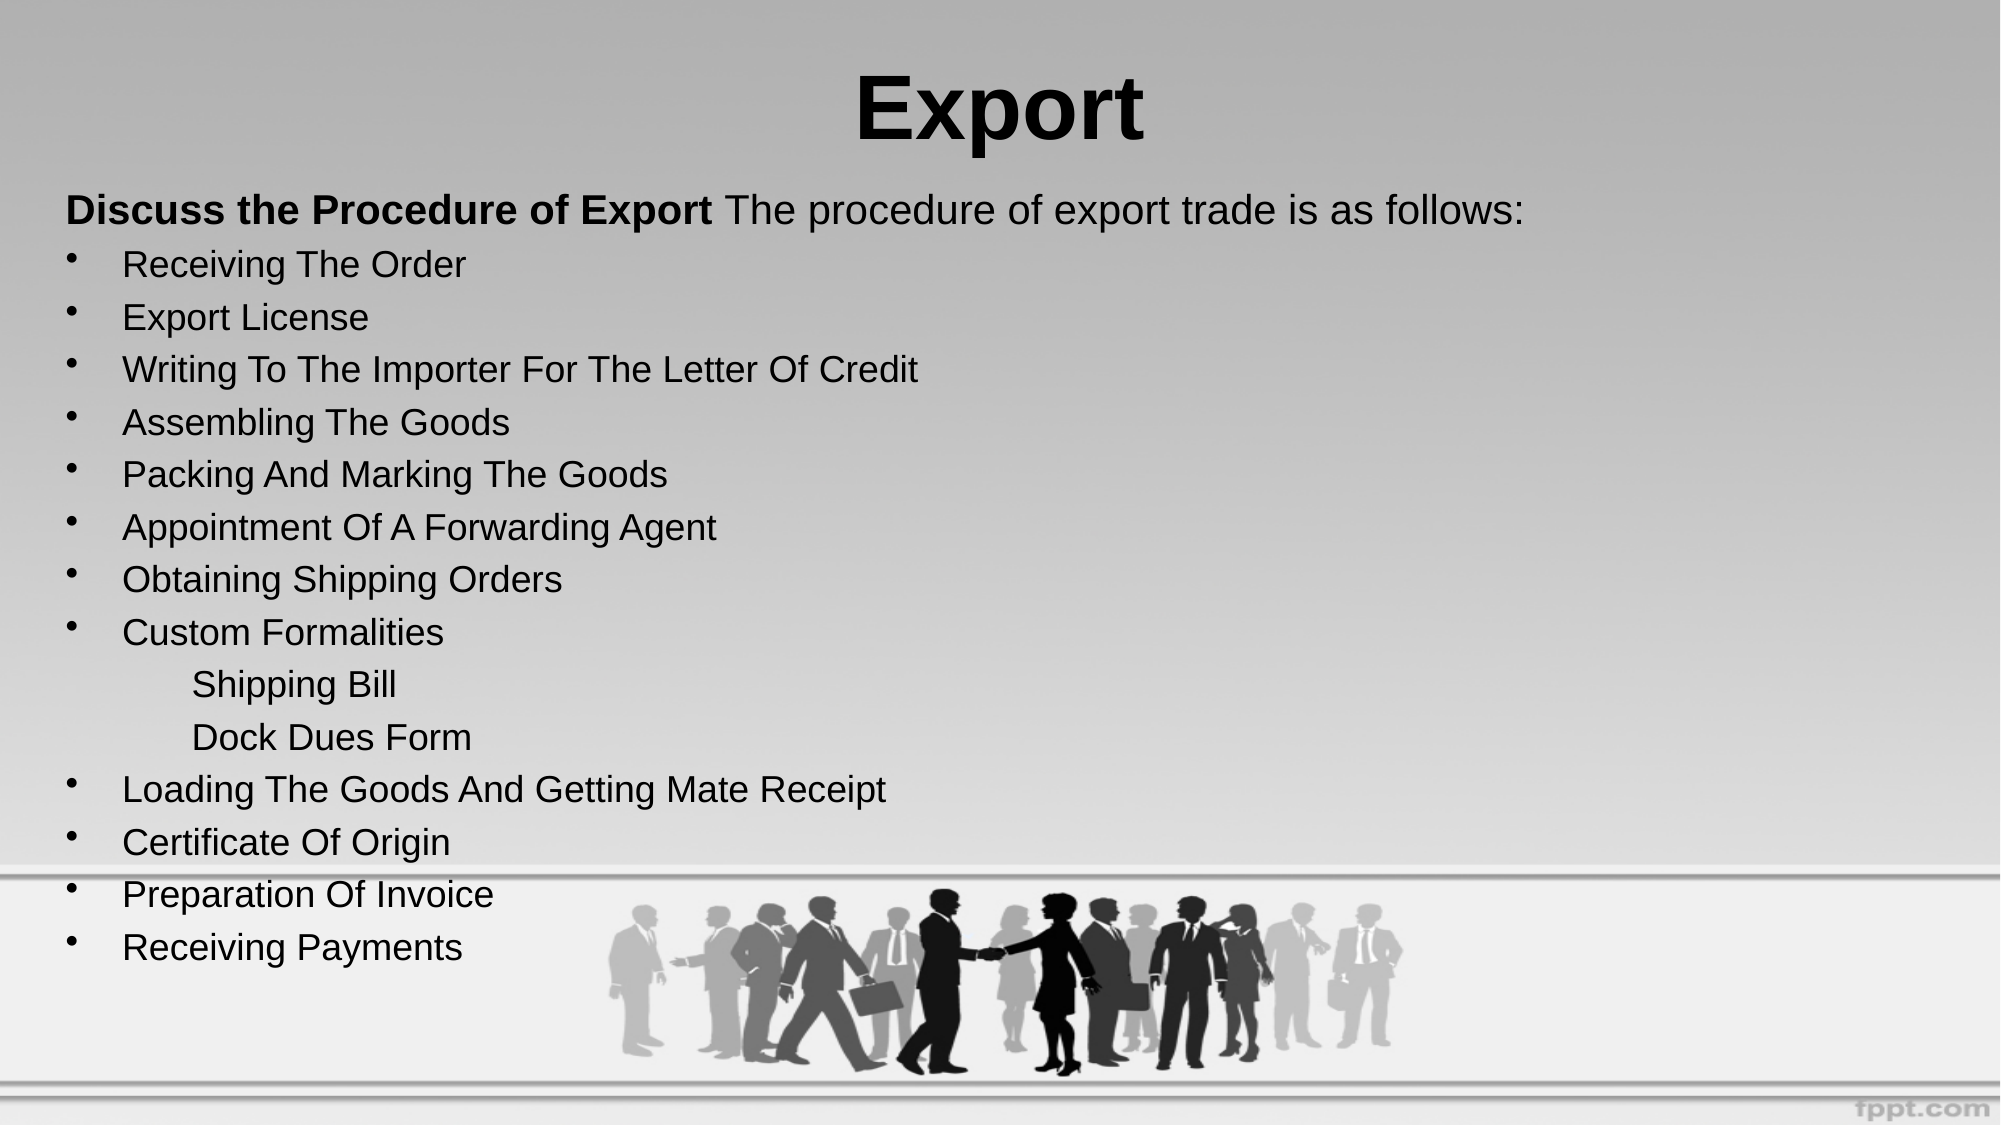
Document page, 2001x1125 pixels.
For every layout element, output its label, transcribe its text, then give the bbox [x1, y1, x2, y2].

list Discuss the Procedure of Export The procedure of export trade is as follows: Receiving The Order Export License Writing To The Importer For The Letter Of Credit Assembling The Goods Packing And Marking The Goods Appointment Of A Forwarding Agent Obtaining Shipping Orders Custom Formalities Shipping Bill Dock Dues Form Loading The Goods And Getting Mate Receipt Certificate Of Origin Preparation Of Invoice Receiving Payments [50, 175, 1900, 1067]
title Export [99, 45, 1900, 161]
picture [0, 0, 2001, 1125]
